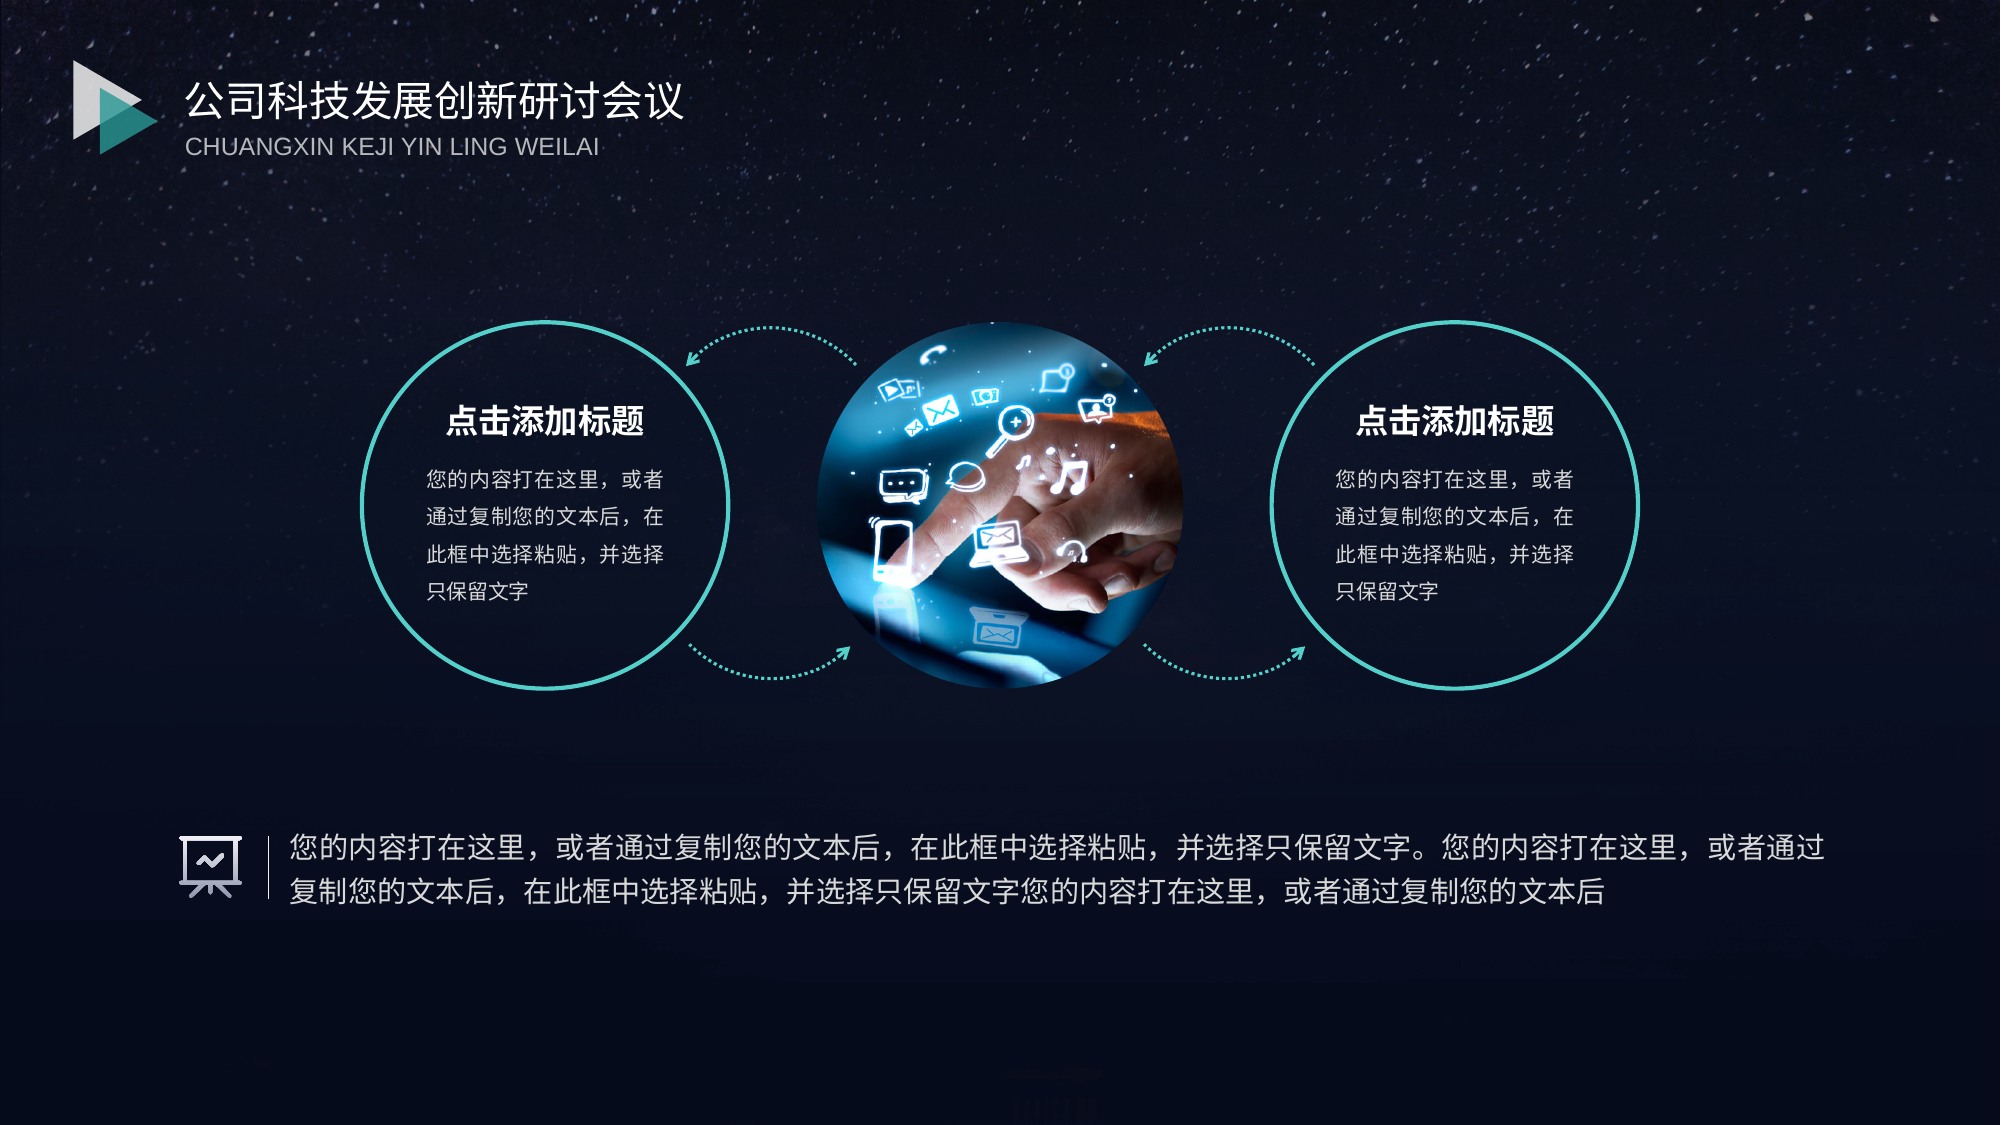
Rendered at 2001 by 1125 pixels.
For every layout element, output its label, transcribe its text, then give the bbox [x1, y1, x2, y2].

text_box [177, 835, 243, 900]
text_box [1270, 321, 1640, 690]
text_box 您的内容打在这里，或者通过复制您的文本后，在此框中选择粘贴，并选择只保留文字 [411, 446, 679, 611]
text_box [1144, 327, 1315, 442]
picture [0, 0, 2000, 1125]
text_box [73, 60, 158, 155]
text_box 公司科技发展创新研讨会议 [169, 67, 710, 132]
text_box 点击添加标题 [430, 393, 660, 446]
text_box 点击添加标题 [1340, 393, 1570, 446]
text_box 您的内容打在这里，或者通过复制您的文本后，在此框中选择粘贴，并选择只保留文字 [1321, 446, 1589, 611]
text_box [689, 564, 851, 680]
text_box [1144, 564, 1306, 680]
text_box [816, 322, 1184, 689]
text_box 您的内容打在这里，或者通过复制您的文本后，在此框中选择粘贴，并选择只保留文字。您的内容打在这里，或者通过复制您的文本后，在此框中选择粘贴，并选择只保留文字您的内容打在这里，或者通过复制您的文本后 [274, 813, 1842, 916]
text_box [360, 321, 730, 690]
text_box CHUANGXIN KEJI YIN LING WEILAI [169, 122, 699, 168]
text_box [685, 327, 857, 442]
